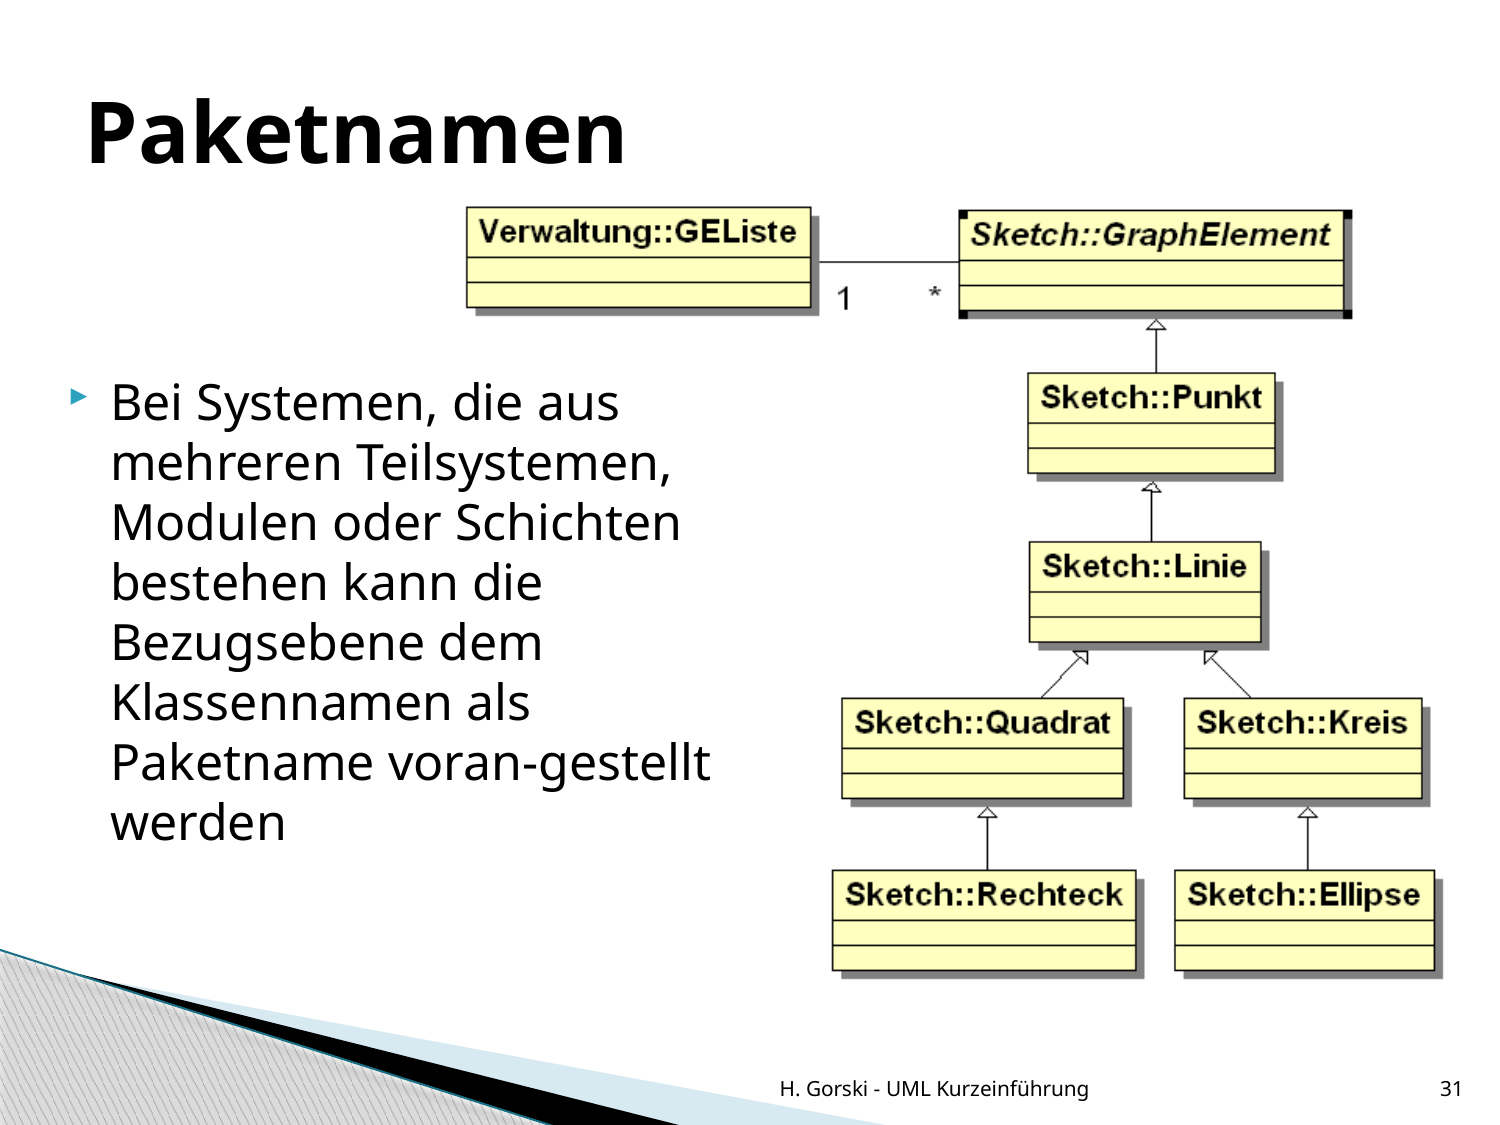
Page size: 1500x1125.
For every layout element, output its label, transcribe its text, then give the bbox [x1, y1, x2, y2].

picture [456, 198, 1448, 984]
slide_number 31 [1418, 1051, 1479, 1112]
title Paketnamen [70, 35, 1421, 223]
footer H. Gorski - UML Kurzeinführung [718, 1051, 1105, 1112]
list Bei Systemen, die aus mehreren Teilsystemen, Modulen oder Schichten bestehen kann die Bezugsebene dem Klassennamen als Paketname voran-gestellt werden [35, 363, 797, 997]
